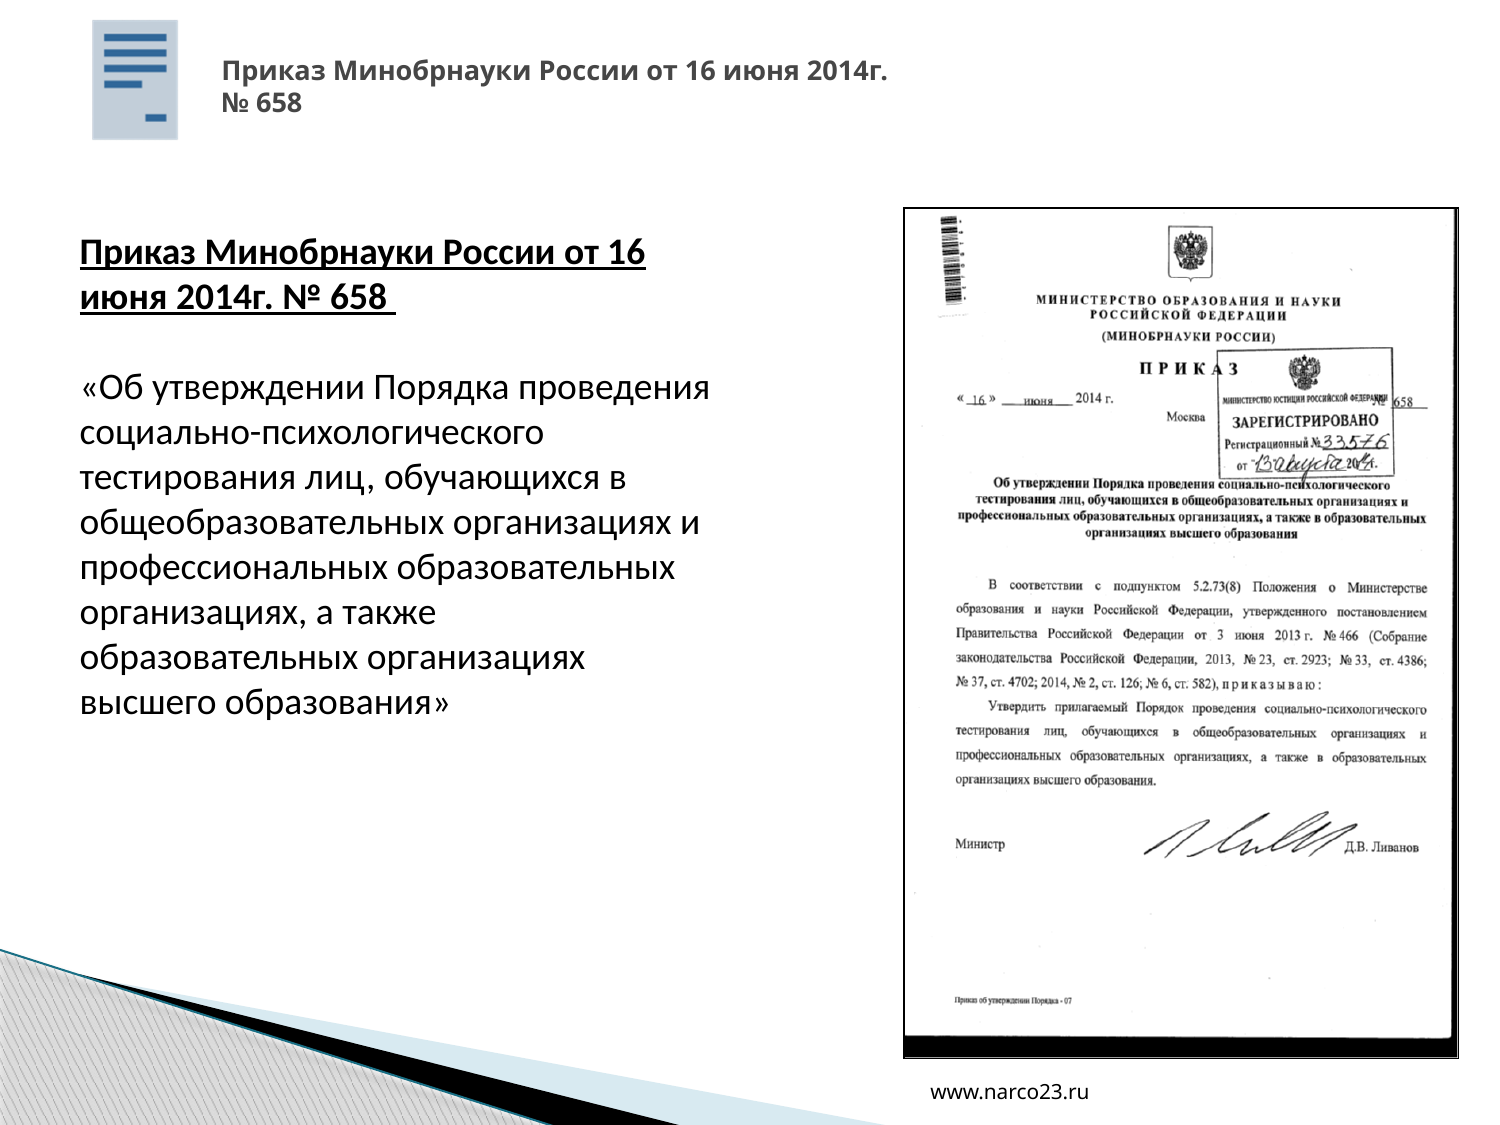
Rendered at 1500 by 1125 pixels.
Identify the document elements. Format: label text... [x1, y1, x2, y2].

footer www.narco23.ru [718, 1051, 1105, 1112]
title Приказ Минобрнауки России от 16 июня 2014г. № 658 [208, 45, 1436, 126]
text_box Приказ Минобрнауки России от 16 июня 2014г. № 658 «Об утверждении Порядка проведения социально-психологического тестирования лиц, обучающихся в общеобразовательных организациях и профессиональных образовательных организациях, а также образовательных организациях высшего образования» [64, 219, 727, 775]
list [903, 207, 1460, 1059]
picture [88, 16, 202, 151]
